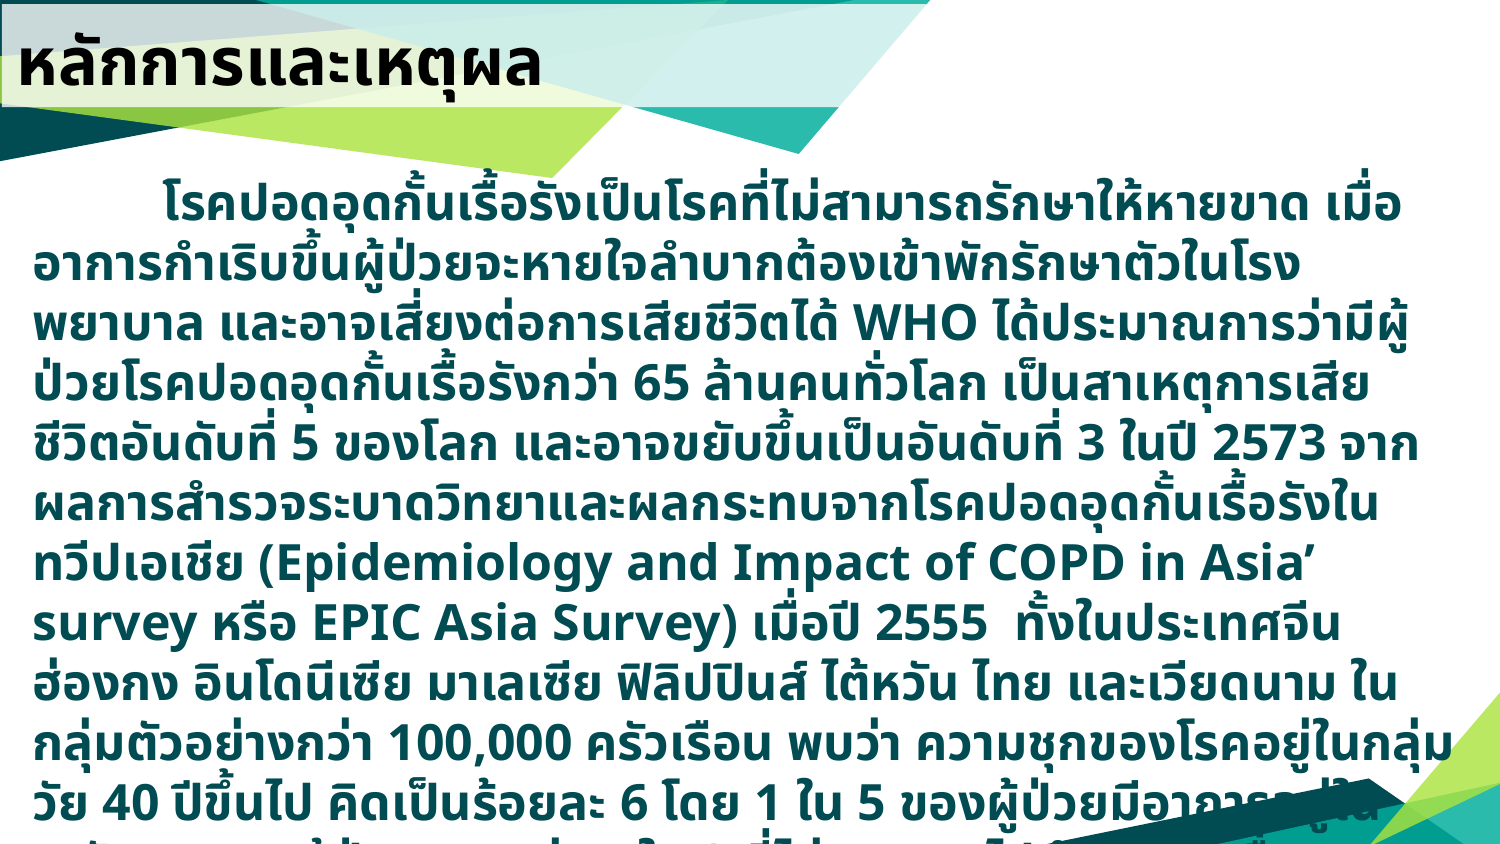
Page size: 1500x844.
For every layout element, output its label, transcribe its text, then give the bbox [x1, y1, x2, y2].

text_box หลักการและเหตุผล [1, 4, 1211, 108]
subtitle โรคปอดอุดกั้นเรื้อรังเป็นโรคที่ไม่สามารถรักษาให้หายขาด เมื่ออาการกำเริบขึ้นผู้ป่วยจะหายใจลำบากต้องเข้าพักรักษาตัวในโรงพยาบาล และอาจเสี่ยงต่อการเสียชีวิตได้ WHO ได้ประมาณการว่ามีผู้ป่วยโรคปอดอุดกั้นเรื้อรังกว่า 65 ล้านคนทั่วโลก เป็นสาเหตุการเสียชีวิตอันดับที่ 5 ของโลก และอาจขยับขึ้นเป็นอันดับที่ 3 ในปี 2573 จากผลการสำรวจระบาดวิทยาและผลกระทบจากโรคปอดอุดกั้นเรื้อรังในทวีปเอเชีย (Epidemiology and Impact of COPD in Asia’ survey หรือ EPIC Asia Survey) เมื่อปี 2555 ทั้งในประเทศจีน ฮ่องกง อินโดนีเซีย มาเลเซีย ฟิลิปปินส์ ไต้หวัน ไทย และเวียดนาม ในกลุ่มตัวอย่างกว่า 100,000 ครัวเรือน พบว่า ความชุกของโรคอยู่ในกลุ่มวัย 40 ปีขึ้นไป คิดเป็นร้อยละ 6 โดย 1 ใน 5 ของผู้ป่วยมีอาการอยู่ในระดับรุนแรง ผู้ป่วยมากกว่า 1 ใน 3 ที่ไม่สามารถไปทำงานได้เนื่องจากอาการป่วย ส่วนในกลุ่มที่สามารถไปทำงานได้นั้น กว่าร้อยละ 61 ต้องลาพักเนื่องจากอาการป่วยโดยเฉลี่ยประมาณ 13 วันในช่วง 12 เดือนที่ผ่านมา [17, 155, 1471, 800]
